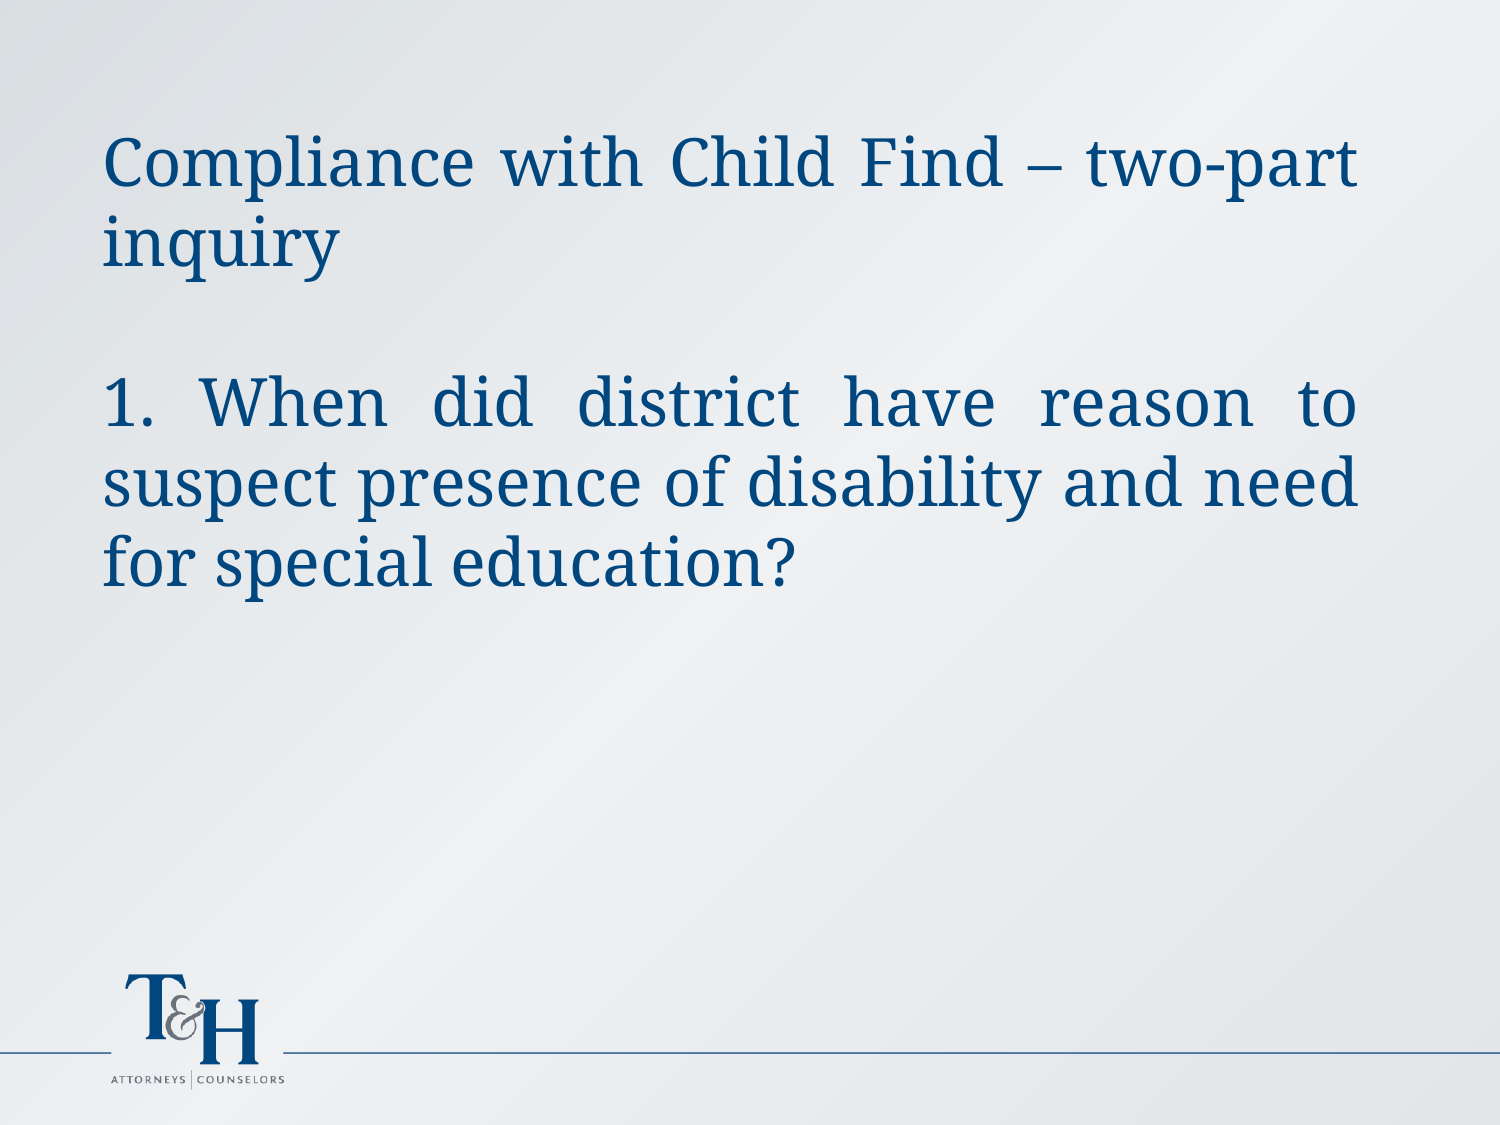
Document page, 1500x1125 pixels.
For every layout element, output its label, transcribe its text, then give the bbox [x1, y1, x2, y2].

picture [0, 0, 1500, 1125]
text_box Compliance with Child Find – two-part inquiry 1. When did district have reason to suspect presence of disability and need for special education? [87, 112, 1375, 607]
